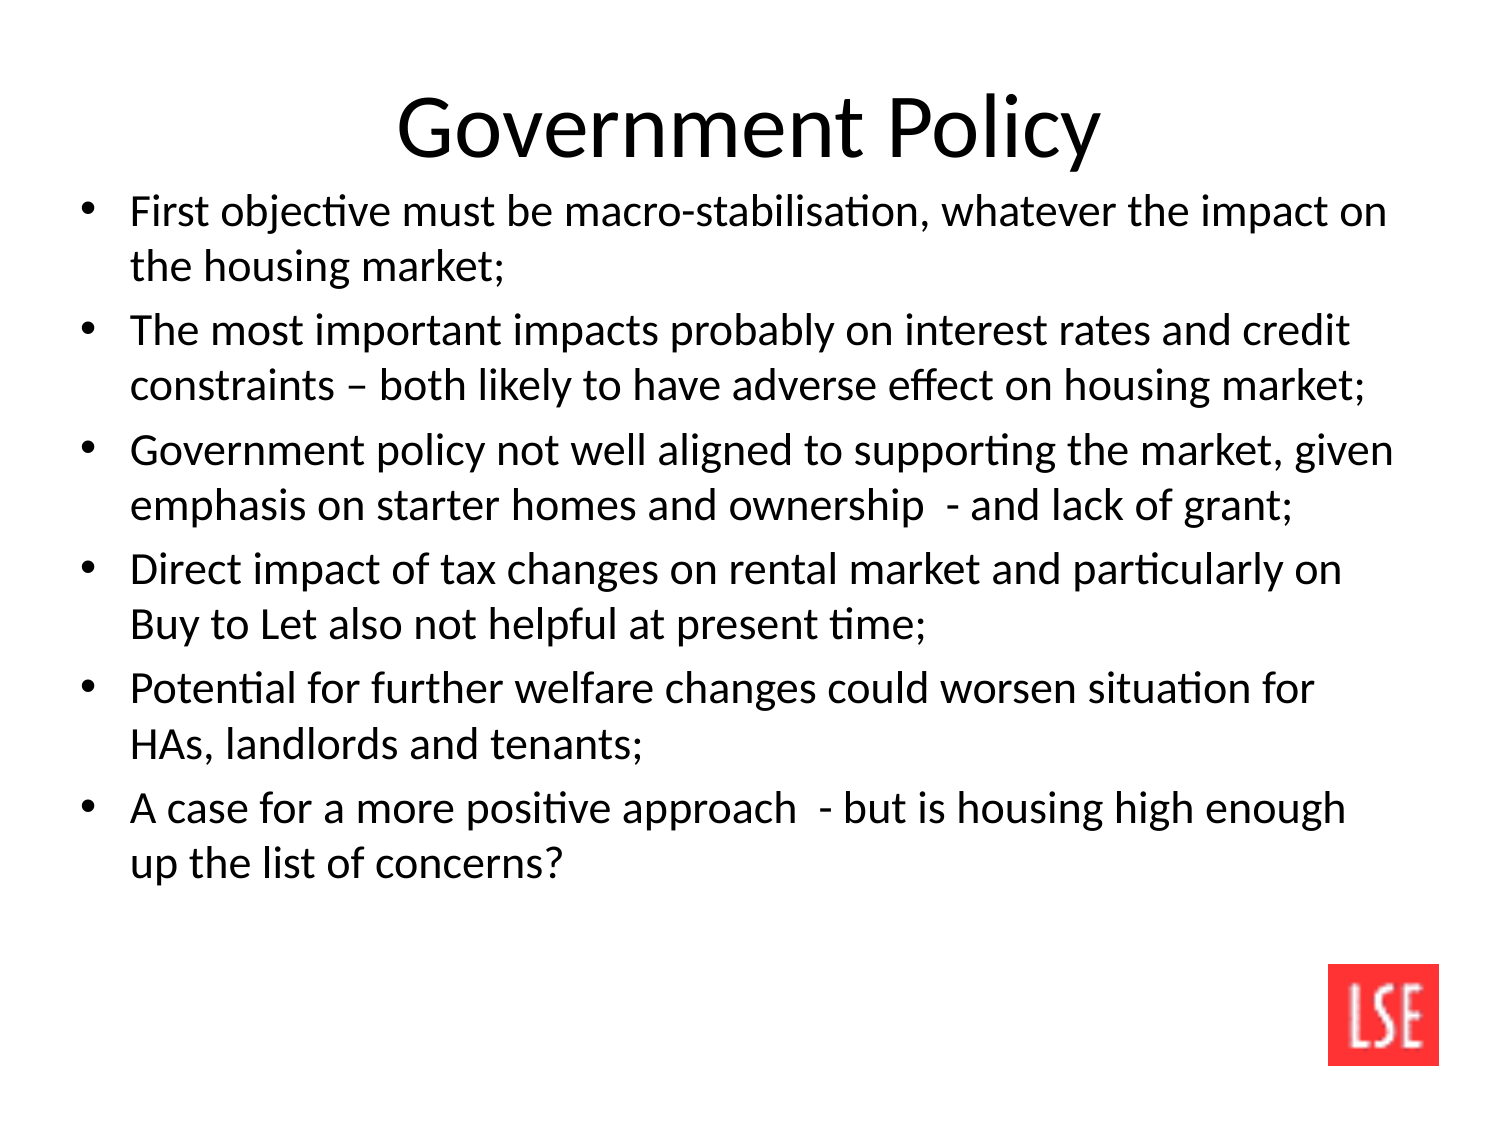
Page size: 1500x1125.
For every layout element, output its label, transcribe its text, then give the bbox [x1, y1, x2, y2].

title Government Policy [75, 45, 1425, 197]
picture [1328, 963, 1439, 1067]
list First objective must be macro-stabilisation, whatever the impact on the housing market; The most important impacts probably on interest rates and credit constraints – both likely to have adverse effect on housing market; Government policy not well aligned to supporting the market, given emphasis on starter homes and ownership - and lack of grant; Direct impact of tax changes on rental market and particularly on Buy to Let also not helpful at present time; Potential for further welfare changes could worsen situation for HAs, landlords and tenants; A case for a more positive approach - but is housing high enough up the list of concerns? [64, 172, 1415, 951]
